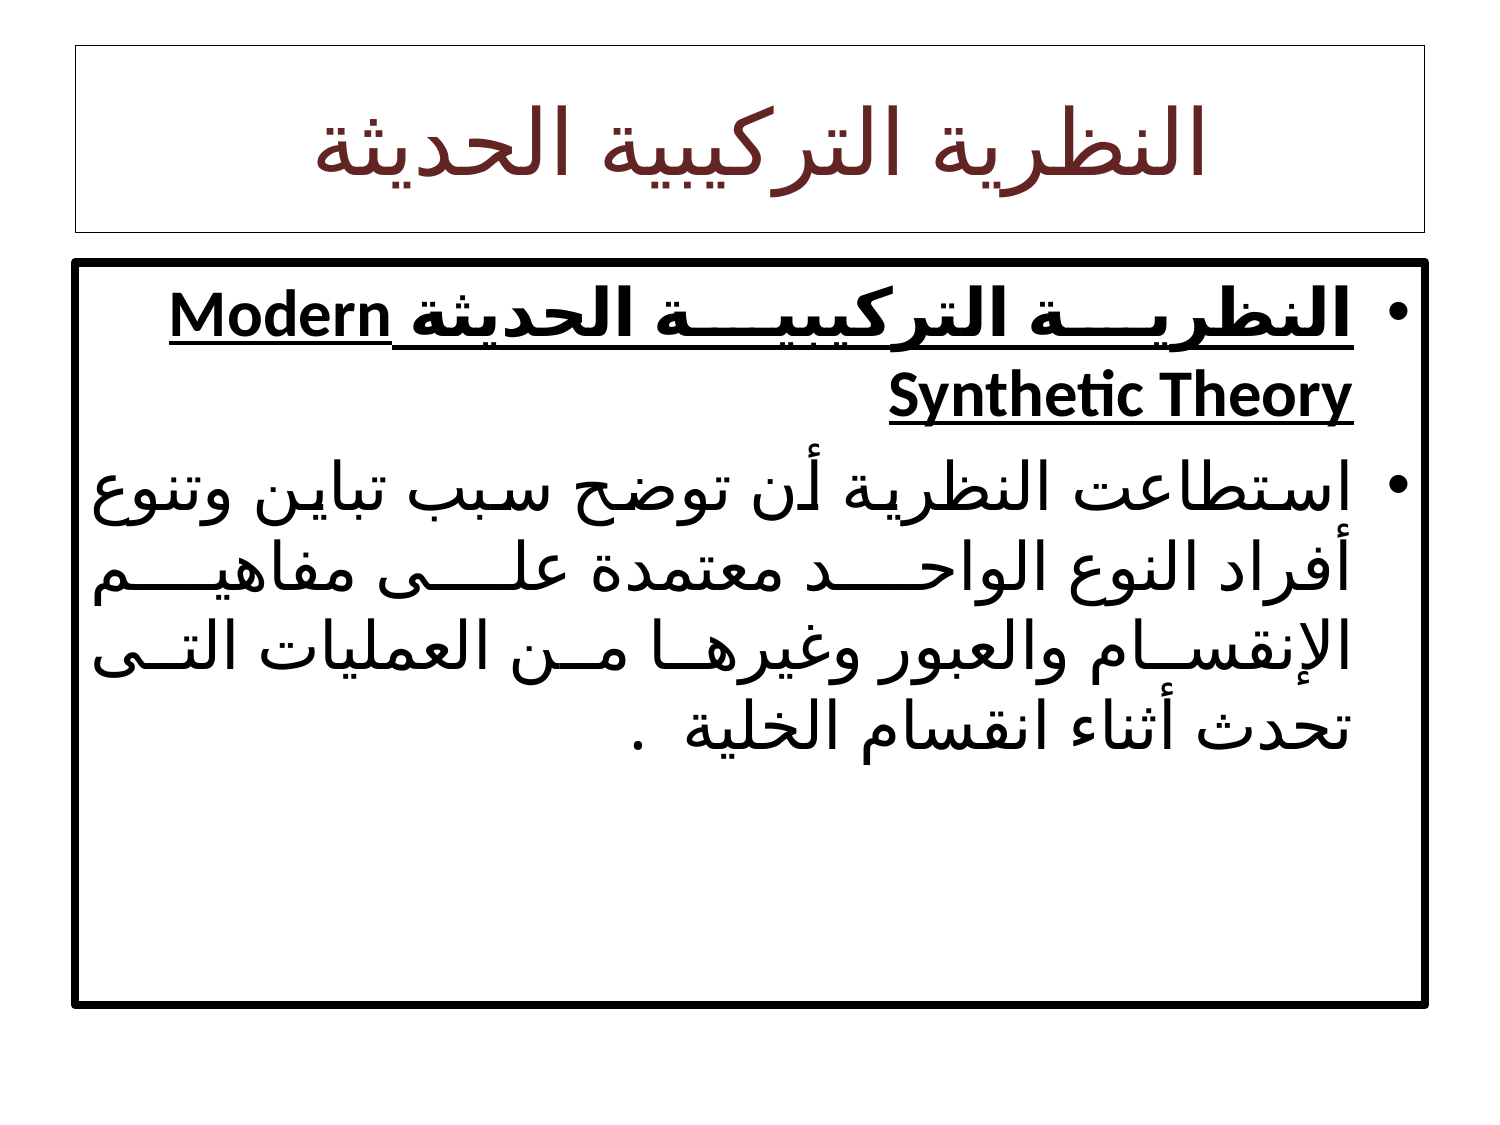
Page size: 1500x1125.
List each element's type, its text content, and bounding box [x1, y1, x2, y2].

title النظرية التركيبية الحديثة [75, 45, 1425, 233]
list النظرية التركيبية الحديثة Modern Synthetic Theory استطاعت النظرية أن توضح سبب تباين وتنوع أفراد النوع الواحد معتمدة على مفاهيم الإنقسام والعبور وغيرها من العمليات التى تحدث أثناء انقسام الخلية . [75, 262, 1425, 1005]
